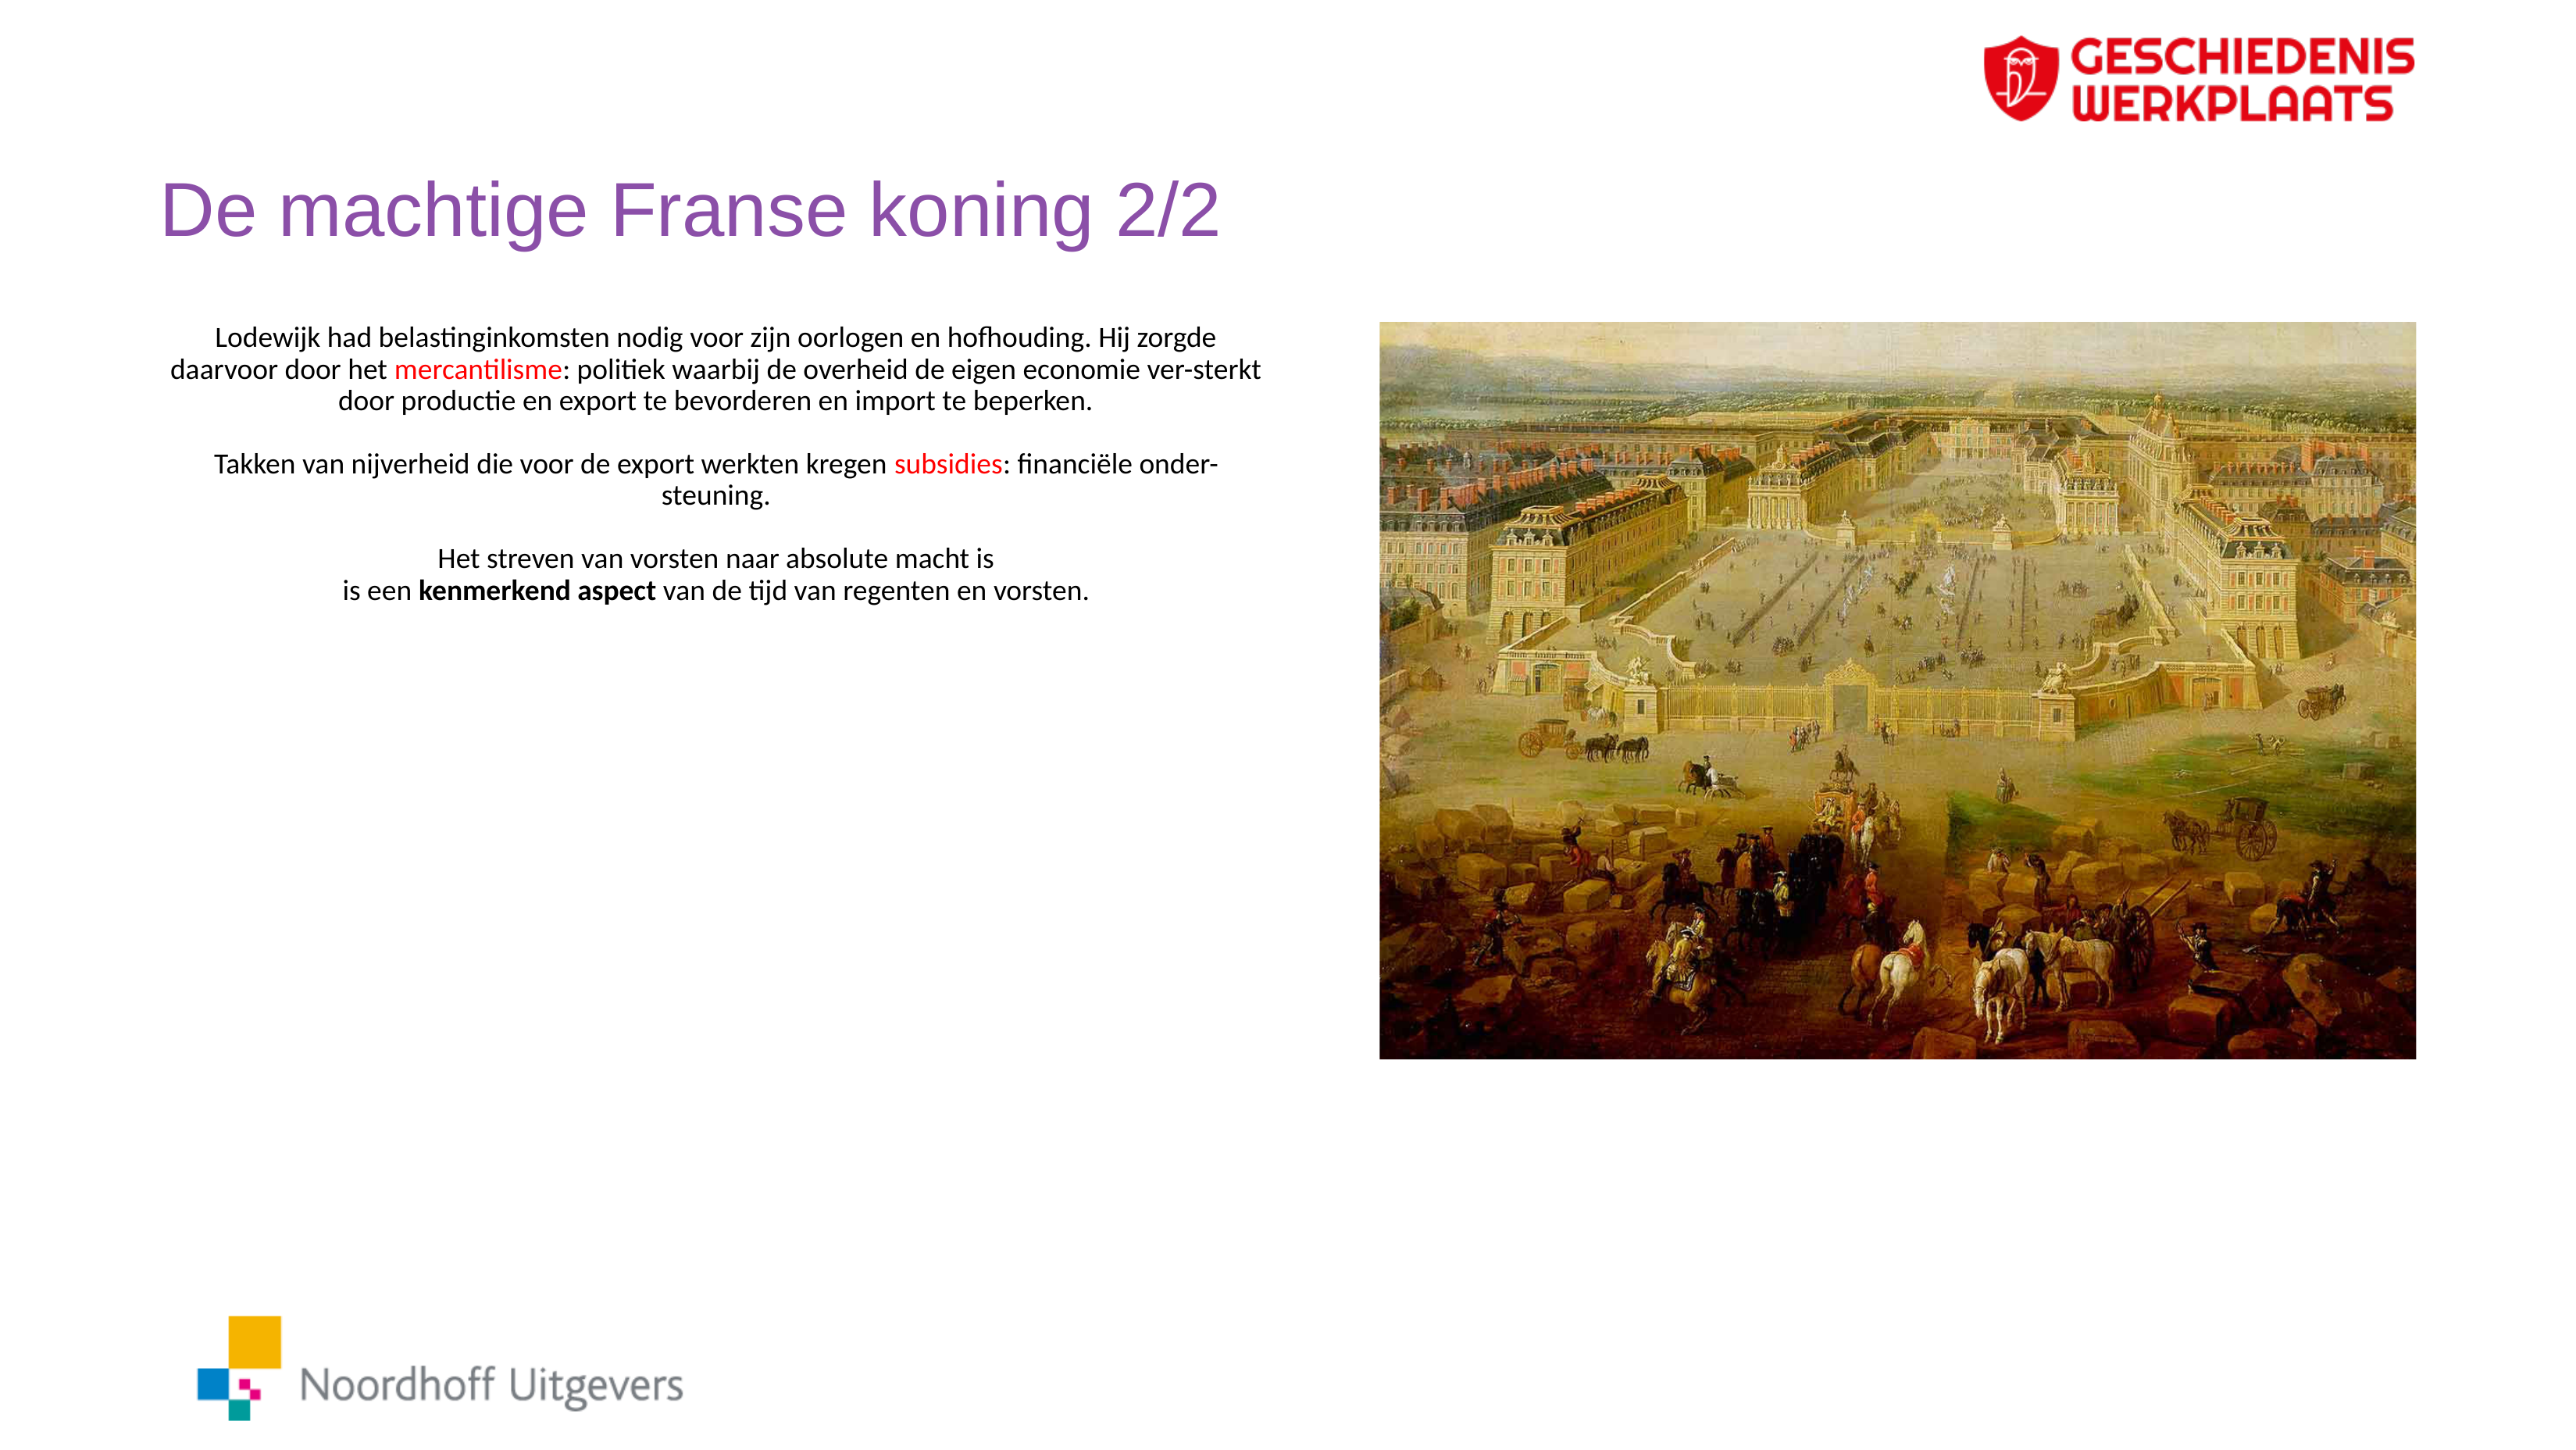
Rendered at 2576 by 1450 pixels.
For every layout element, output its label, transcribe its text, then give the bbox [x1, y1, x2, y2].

picture [159, 1288, 802, 1449]
picture [1379, 322, 2417, 1059]
list Lodewijk had belastinginkomsten nodig voor zijn oorlogen en hofhouding. Hij zorgde daarvoor door het mercantilisme: politiek waarbij de overheid de eigen economie ver-sterkt door productie en export te bevorderen en import te beperken. Takken van nijverheid die voor de export werkten kregen subsidies: financiële onder-steuning. Het streven van vorsten naar absolute macht is is een kenmerkend aspect van de tijd van regenten en vorsten. [159, 322, 1287, 1288]
picture [1610, 0, 2576, 161]
title De machtige Franse koning 2/2 [159, 159, 2416, 266]
